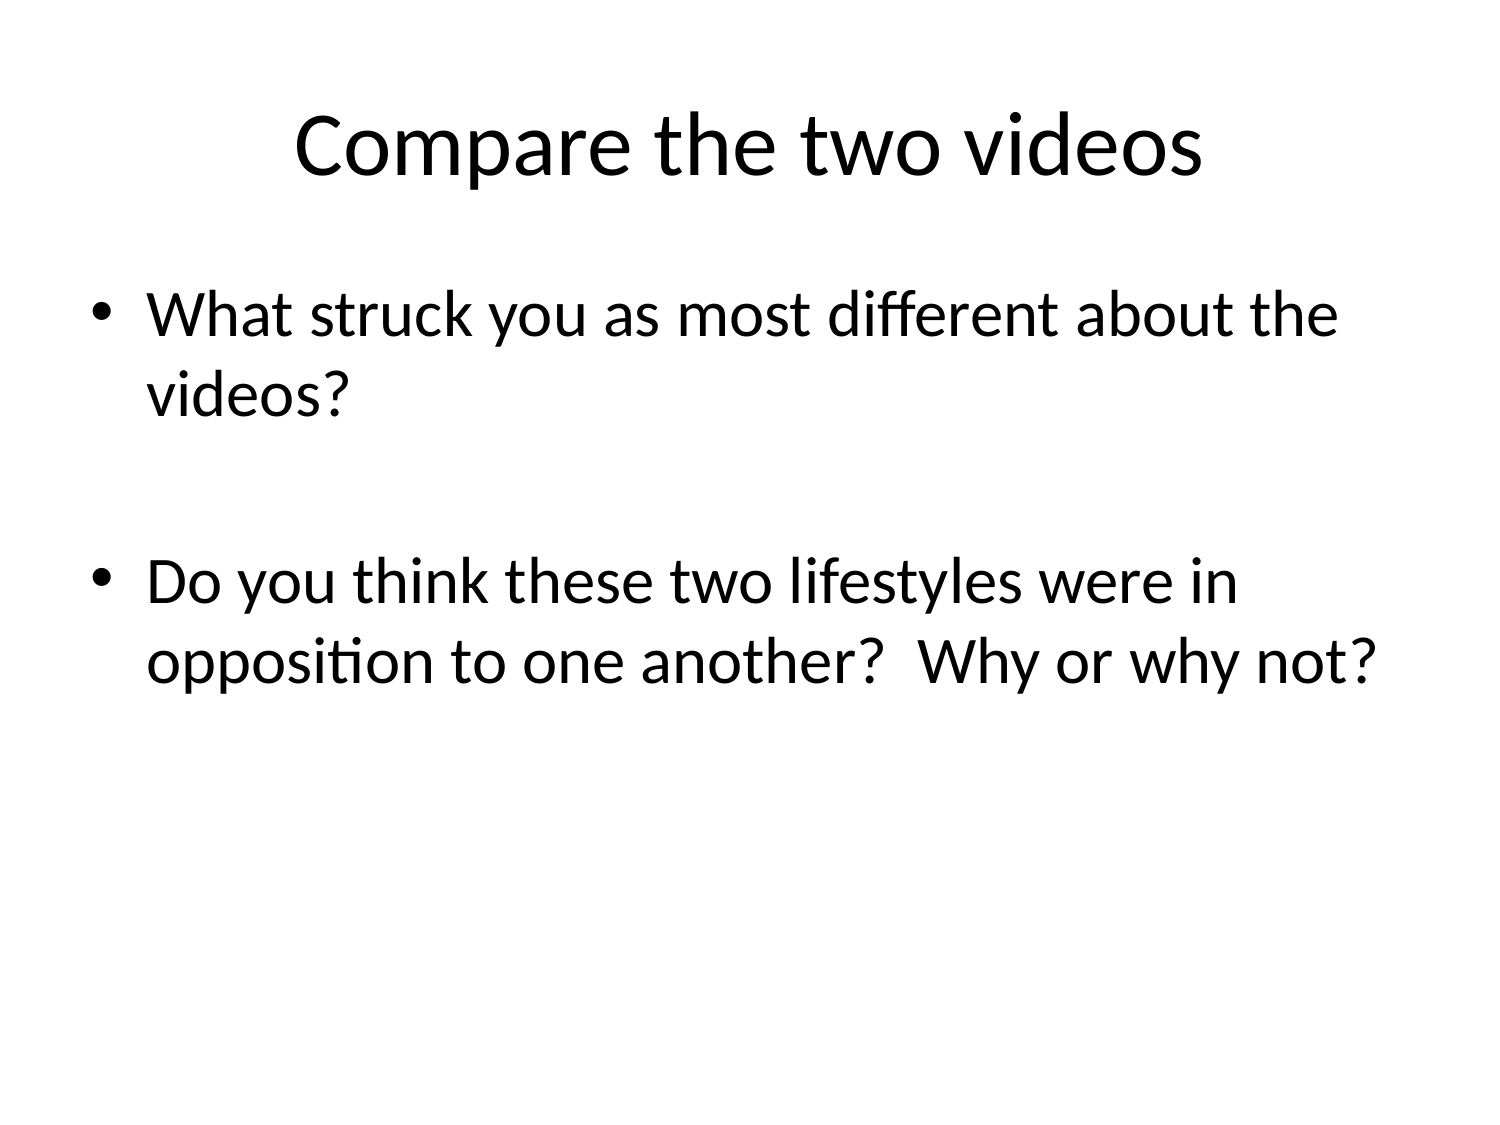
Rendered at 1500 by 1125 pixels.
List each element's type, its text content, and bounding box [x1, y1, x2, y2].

title Compare the two videos [75, 45, 1425, 233]
list What struck you as most different about the videos? Do you think these two lifestyles were in opposition to one another? Why or why not? [75, 262, 1425, 1005]
